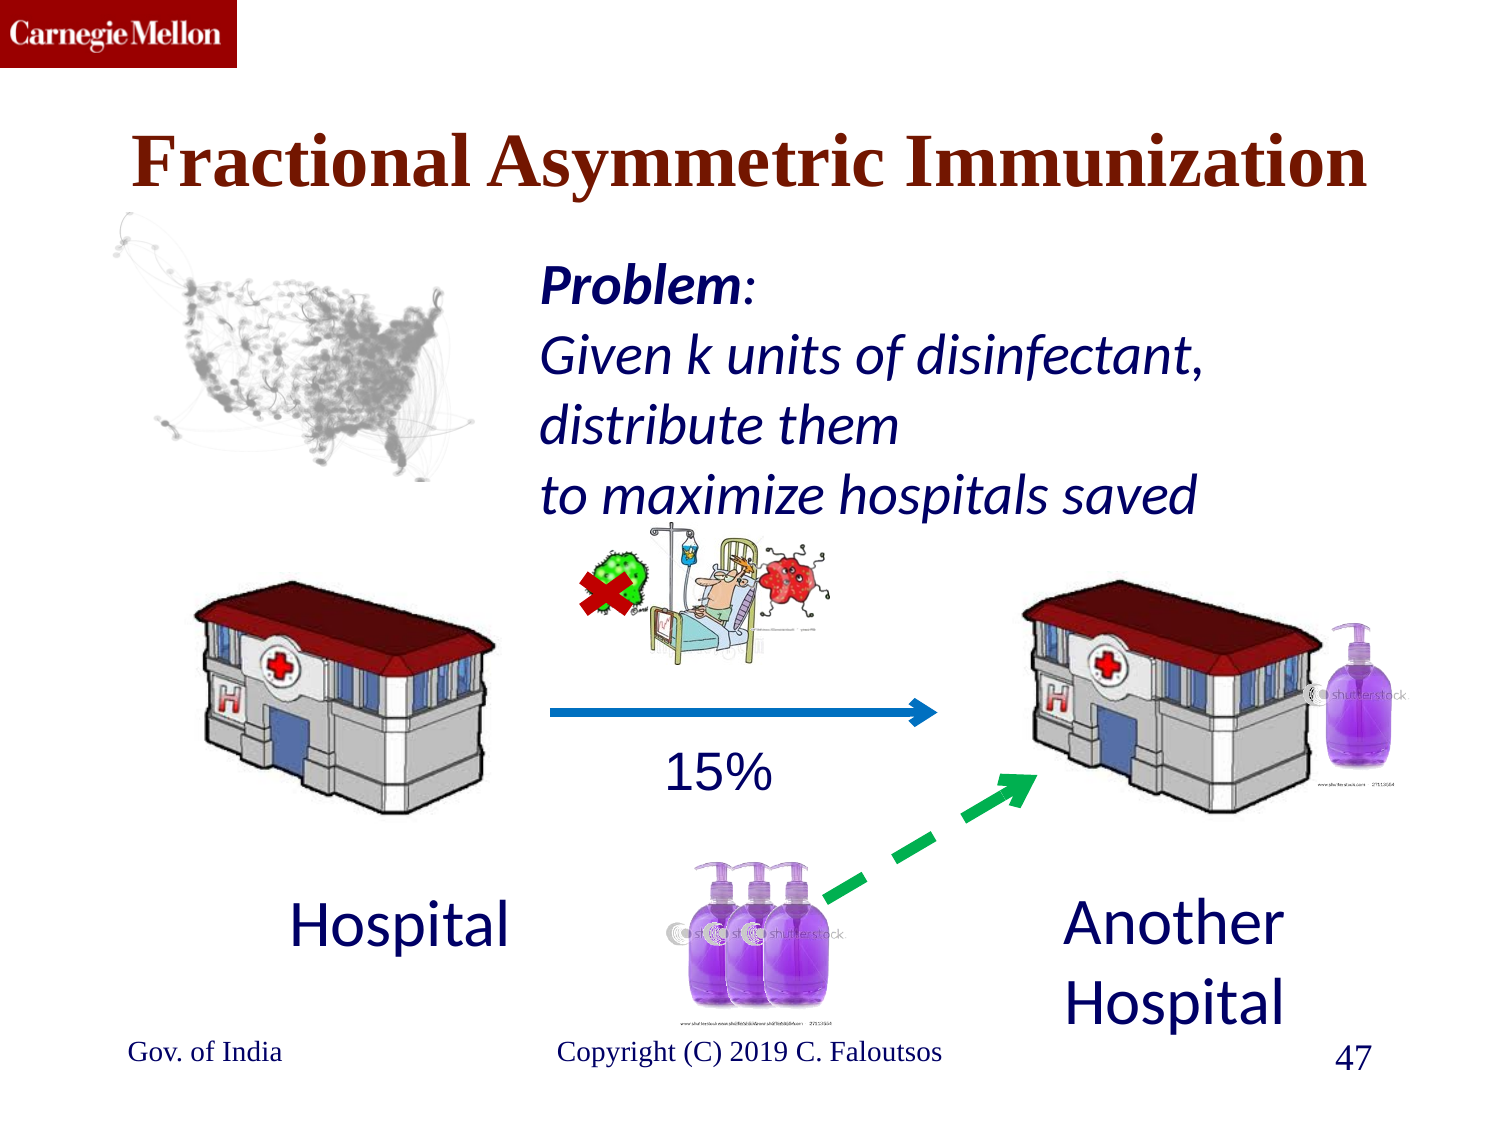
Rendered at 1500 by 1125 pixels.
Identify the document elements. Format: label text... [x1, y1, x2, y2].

text_box 15% [649, 729, 789, 809]
text_box Another Hospital [1037, 870, 1313, 1046]
picture [574, 522, 830, 665]
picture [0, 0, 237, 68]
slide_number 47 [1074, 1024, 1388, 1101]
title Fractional Asymmetric Immunization [112, 99, 1388, 213]
text_box Problem: Given k units of disinfectant, distribute them to maximize hospitals saved [525, 238, 1475, 534]
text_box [824, 774, 1038, 901]
picture [112, 212, 481, 482]
text_box Hospital [262, 872, 538, 968]
picture [1002, 571, 1413, 823]
slide_number Gov. of India [112, 1024, 426, 1101]
footer Copyright (C) 2019 C. Faloutsos [512, 1024, 988, 1101]
picture [174, 572, 523, 824]
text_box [662, 849, 851, 1027]
